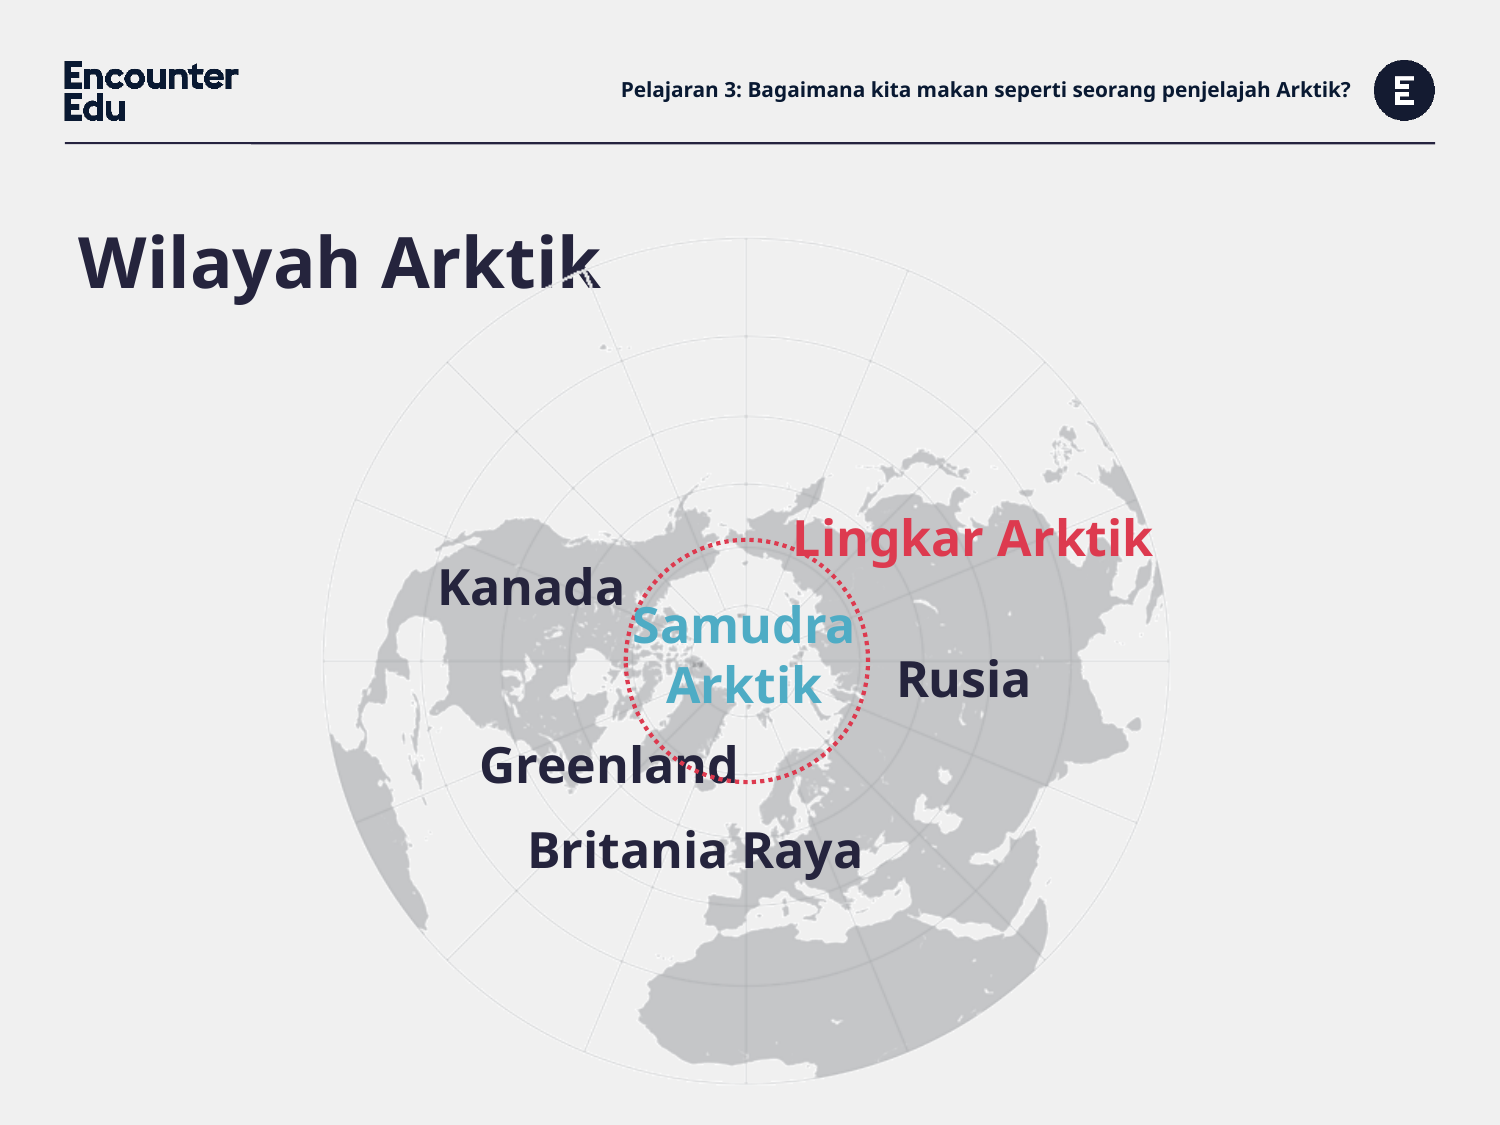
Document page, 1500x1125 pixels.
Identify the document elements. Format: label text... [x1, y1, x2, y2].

picture [317, 231, 1177, 1092]
picture [1372, 58, 1436, 122]
title Pelajaran 3: Bagaimana kita makan seperti seorang penjelajah Arktik? [531, 67, 1359, 114]
text_box Wilayah Arktik [71, 212, 925, 320]
picture [60, 59, 243, 122]
